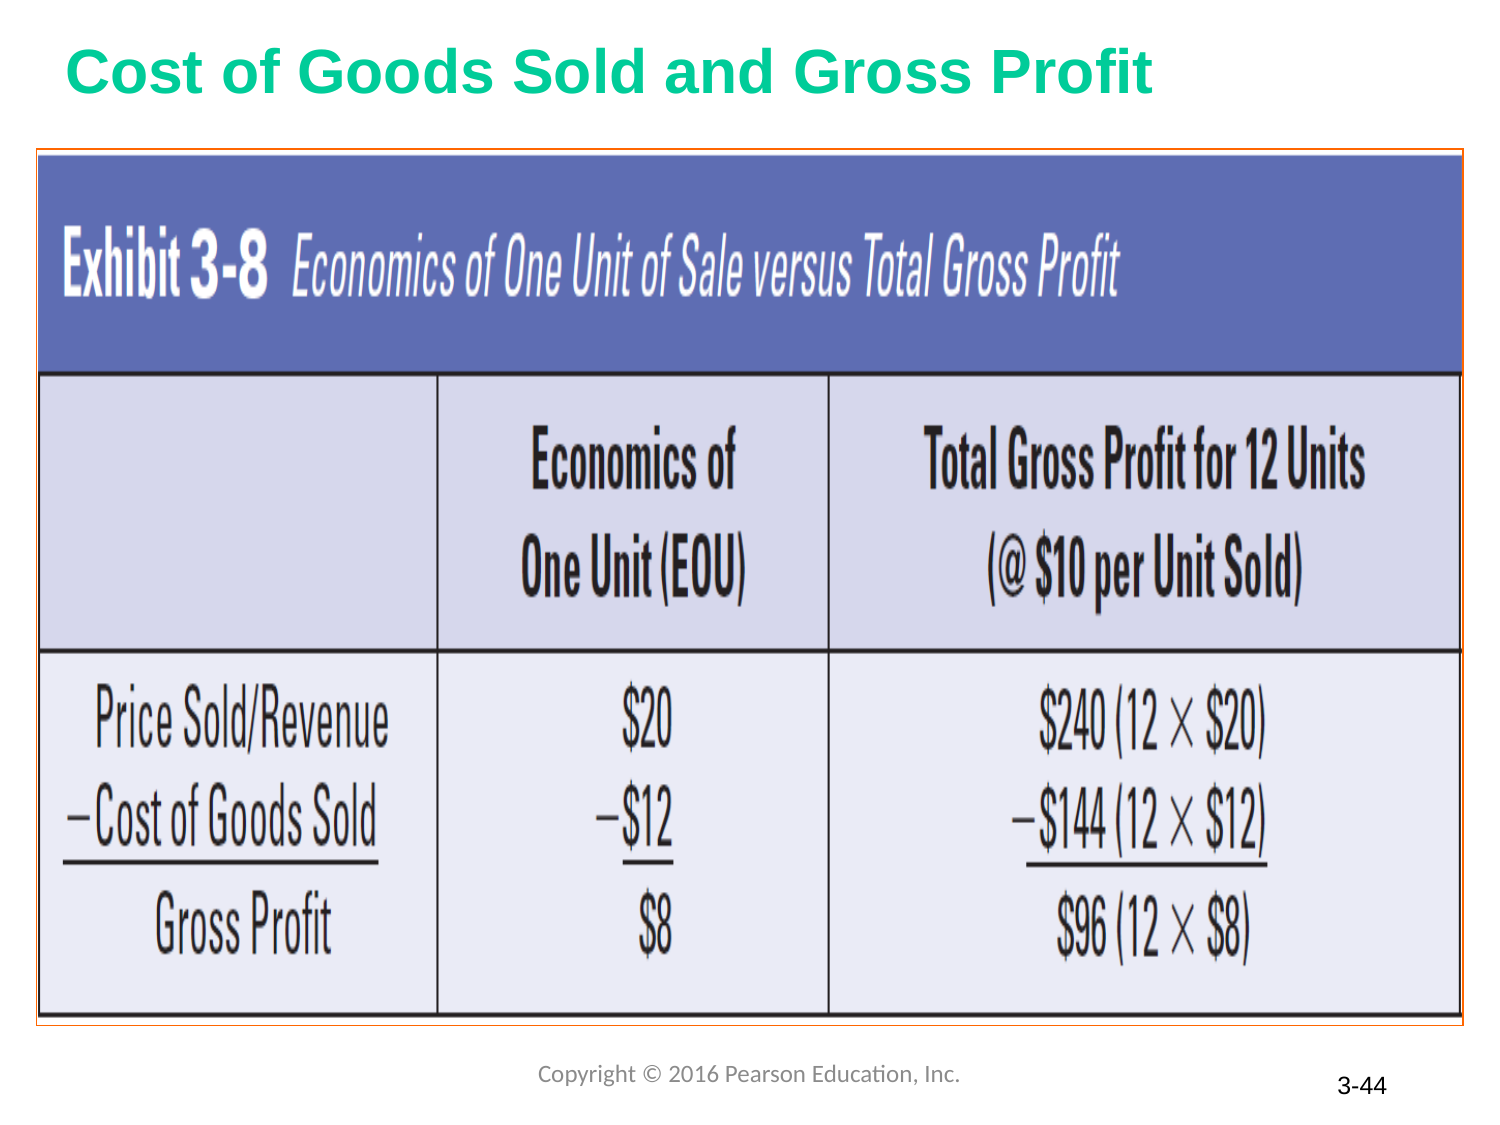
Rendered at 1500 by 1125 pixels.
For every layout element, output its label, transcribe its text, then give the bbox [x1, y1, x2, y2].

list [37, 149, 1463, 1026]
title Cost of Goods Sold and Gross Profit [50, 0, 1400, 148]
footer Copyright © 2016 Pearson Education, Inc. [512, 1042, 988, 1103]
